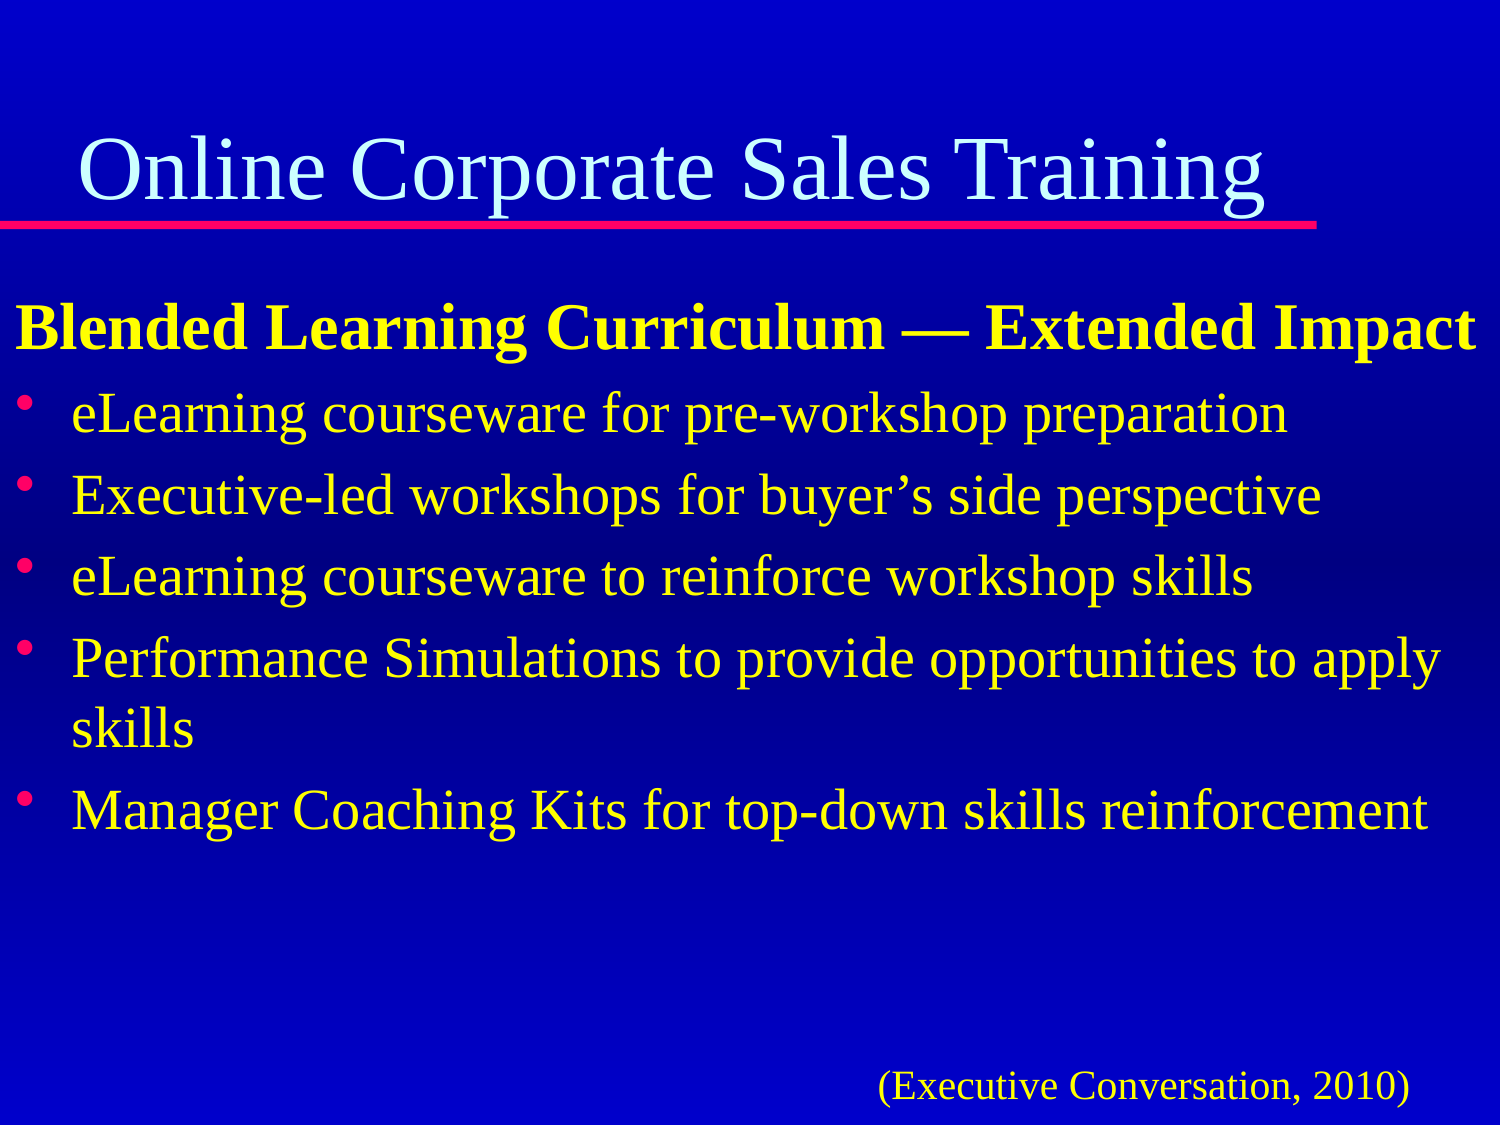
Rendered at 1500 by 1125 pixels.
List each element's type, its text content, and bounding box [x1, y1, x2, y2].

text_box (Executive Conversation, 2010) [862, 1049, 1450, 1125]
title Online Corporate Sales Training [62, 43, 1338, 226]
list Blended Learning Curriculum — Extended Impact eLearning courseware for pre-workshop preparation Executive-led workshops for buyer’s side perspective eLearning courseware to reinforce workshop skills Performance Simulations to provide opportunities to apply skills Manager Coaching Kits for top-down skills reinforcement [0, 274, 1500, 951]
